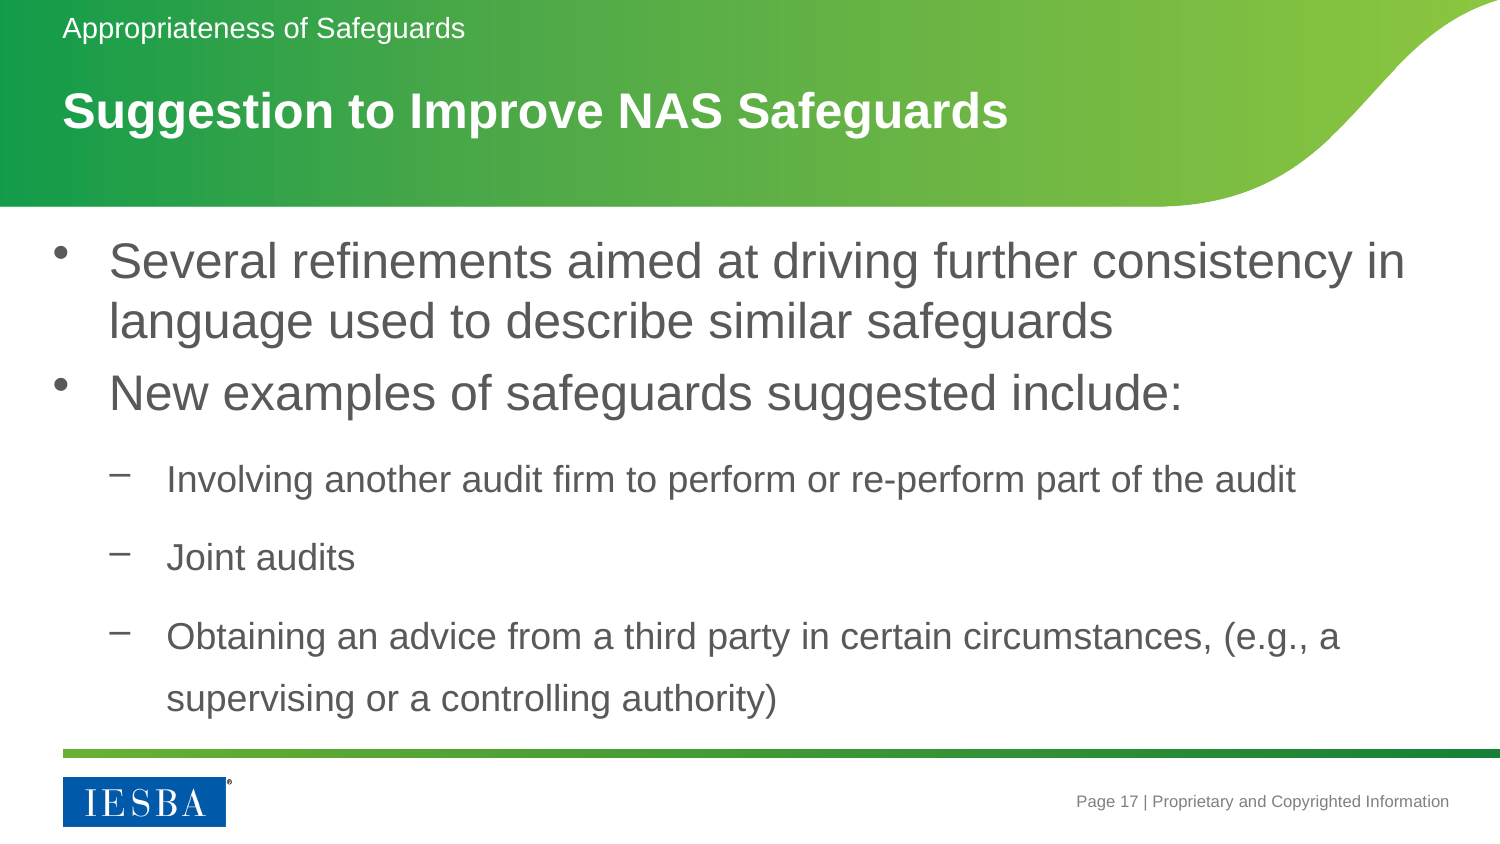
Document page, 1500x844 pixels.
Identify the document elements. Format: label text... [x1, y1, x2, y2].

subtitle Appropriateness of Safeguards [62, 9, 500, 38]
list Several refinements aimed at driving further consistency in language used to describe similar safeguards New examples of safeguards suggested include: Involving another audit firm to perform or re-perform part of the audit Joint audits Obtaining an advice from a third party in certain circumstances, (e.g., a supervising or a controlling authority) [37, 220, 1450, 747]
picture [0, 0, 1500, 207]
title Suggestion to Improve NAS Safeguards [62, 75, 1300, 142]
picture [63, 777, 232, 827]
